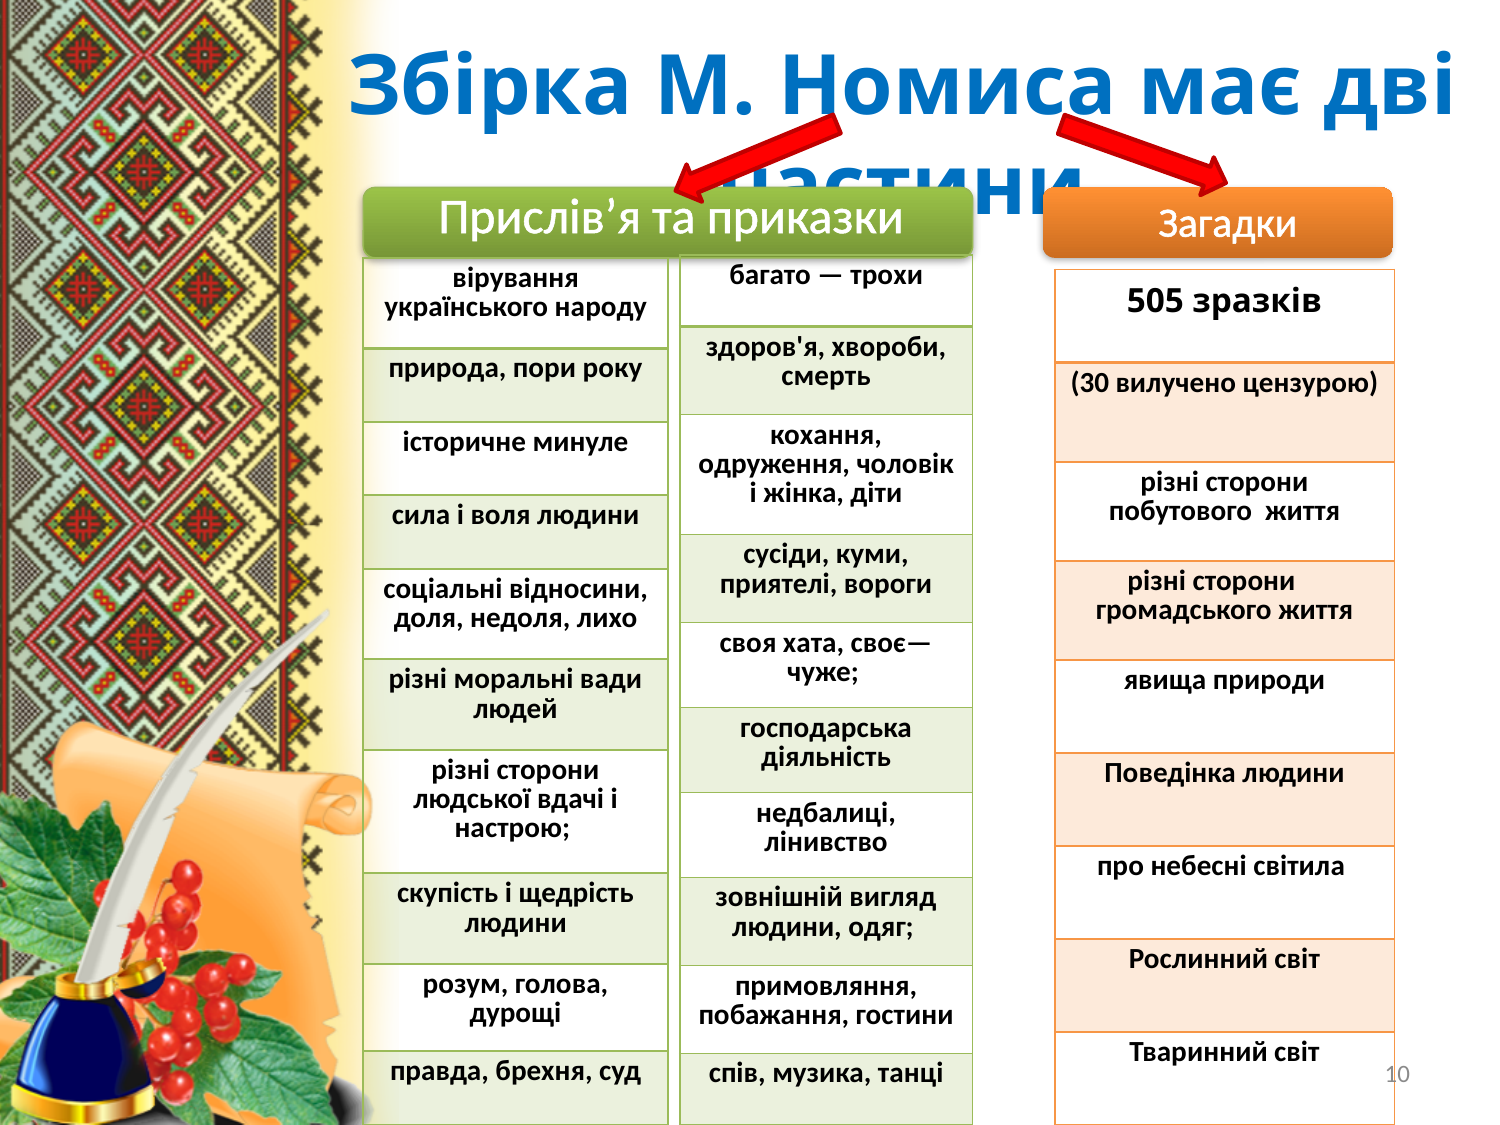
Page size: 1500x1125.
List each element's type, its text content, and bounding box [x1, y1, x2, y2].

table_cell скупість і щедрість людини [402, 874, 667, 963]
text_box [1055, 112, 1228, 187]
table_cell різні моральні вади людей [402, 660, 667, 749]
table_cell Поведінка людини [1056, 754, 1394, 845]
table_cell правда, брехня, суд [402, 1052, 667, 1124]
table_cell примовляння, побажання, гостини [681, 966, 972, 1053]
table_cell історичне минуле [402, 423, 667, 494]
table_cell (30 вилучено цензурою) [1056, 364, 1394, 461]
text_box Загадки [1124, 187, 1331, 253]
table_cell сила і воля людини [402, 496, 667, 568]
table_cell кохання, одруження, чоловік і жінка, діти [681, 415, 972, 534]
table_cell природа, пори року [402, 350, 667, 421]
table_header багато — трохи [681, 256, 972, 325]
text_box Прислів’я та приказки [423, 175, 919, 251]
table_cell різні сторони побутового життя [1056, 463, 1394, 560]
table_cell розум, голова, дурощі [402, 965, 667, 1050]
table_cell зовнішній вигляд людини, одяг; [681, 878, 972, 965]
table_cell явища природи [1056, 661, 1394, 752]
table_cell недбалиці, лінивство [681, 793, 972, 877]
table_header 505 зразків [1056, 270, 1394, 361]
text_box [1042, 187, 1393, 258]
table_cell Тваринний світ [1056, 1033, 1394, 1124]
table_cell спів, музика, танці [681, 1054, 972, 1124]
table_header вірування українського народу [402, 259, 667, 347]
table_cell своя хата, своє—чуже; [681, 623, 972, 707]
text_box Збірка М. Номиса має дві частини [402, 23, 1500, 284]
table_cell господарська діяльність [681, 708, 972, 792]
table_cell соціальні відносини, доля, недоля, лихо [402, 570, 667, 658]
table_cell сусіди, куми, приятелі, вороги [681, 535, 972, 622]
text_box [679, 112, 843, 175]
slide_number 10 [1074, 1042, 1425, 1103]
table_cell про небесні світила [1056, 847, 1394, 938]
table_cell здоров'я, хвороби, смерть [681, 328, 972, 414]
table_cell різні сторони громадського життя [1056, 562, 1394, 659]
picture [0, 0, 399, 1125]
table_cell Рослинний світ [1056, 940, 1394, 1031]
text_box [402, 186, 974, 259]
table_cell різні сторони людської вдачі і настрою; [402, 751, 667, 872]
